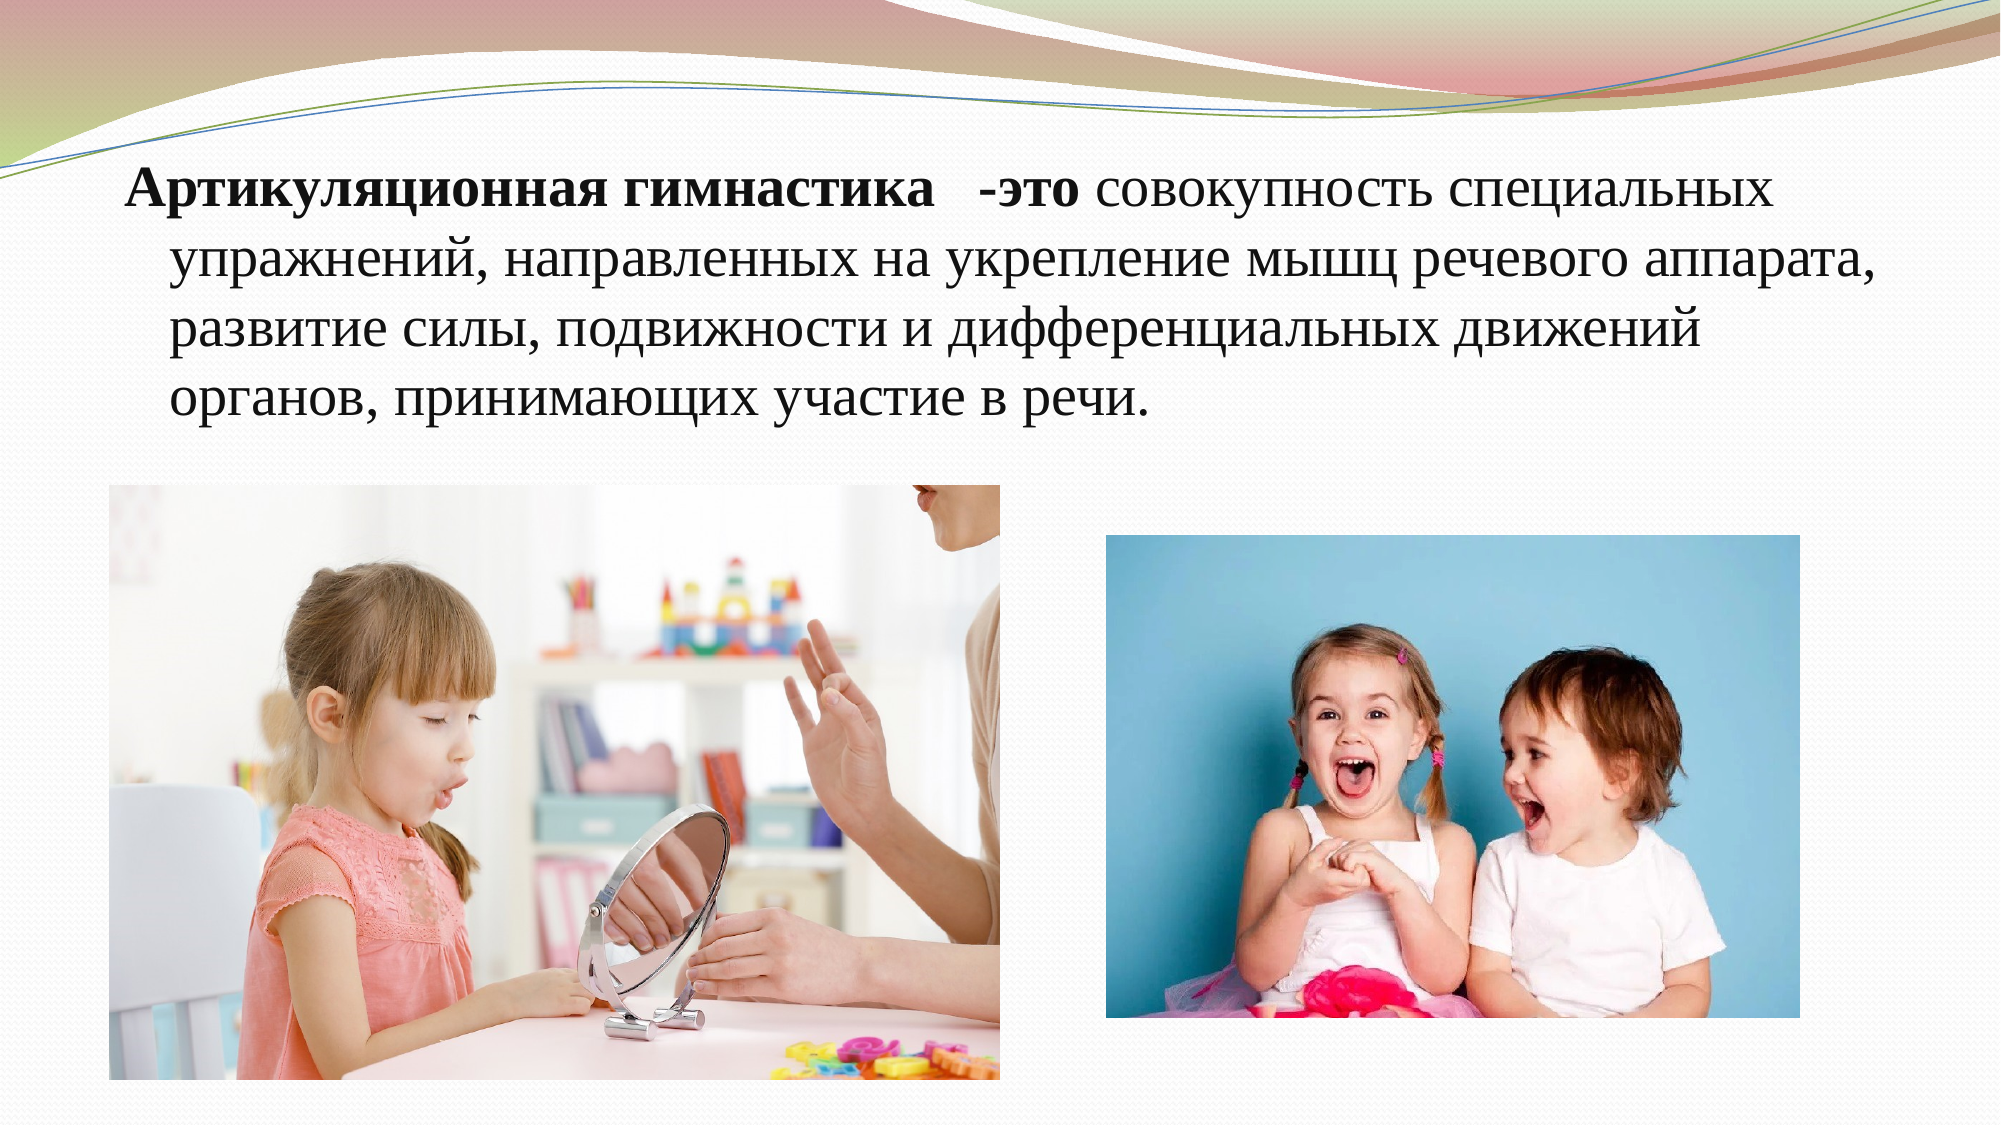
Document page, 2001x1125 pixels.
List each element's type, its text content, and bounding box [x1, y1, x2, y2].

picture [1106, 535, 1801, 1018]
picture [109, 485, 1001, 1080]
list Артикуляционная гимнастика -это совокупность специальных упражнений, направленных на укрепление мышц речевого аппарата, развитие силы, подвижности и дифференциальных движений органов, принимающих участие в речи. [109, 140, 1921, 1038]
